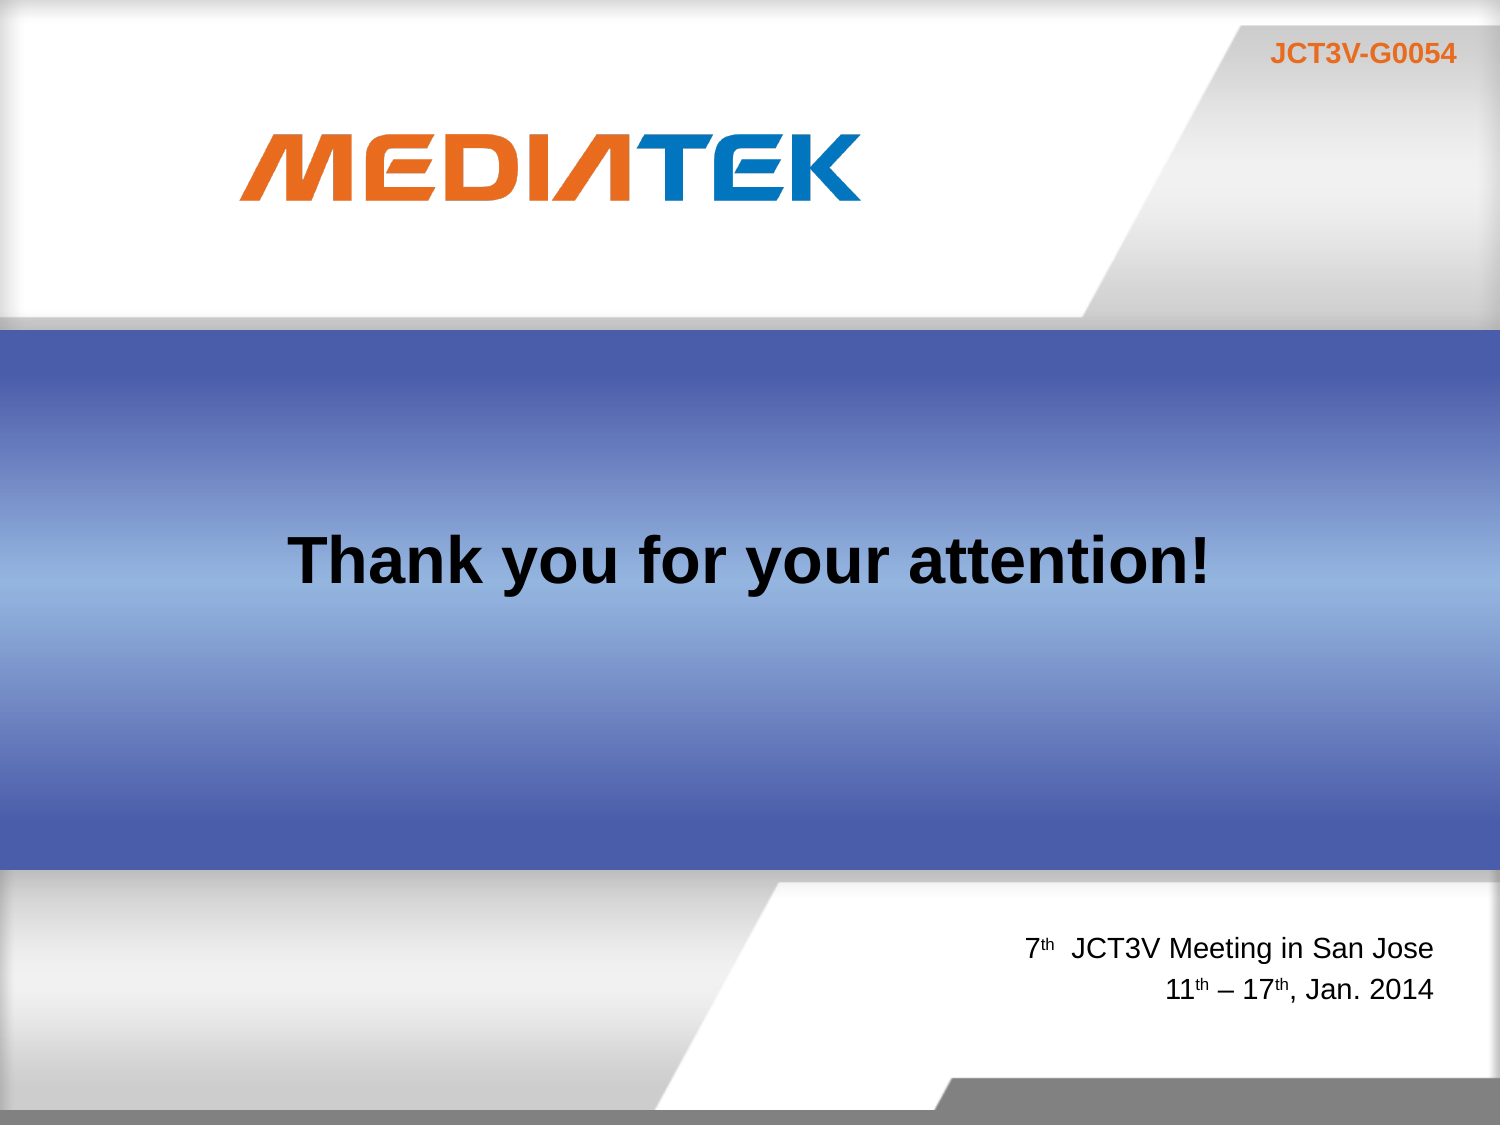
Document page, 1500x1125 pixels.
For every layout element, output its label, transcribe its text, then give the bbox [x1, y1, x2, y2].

title Thank you for your attention! [50, 438, 1450, 676]
picture [0, 0, 1500, 1125]
